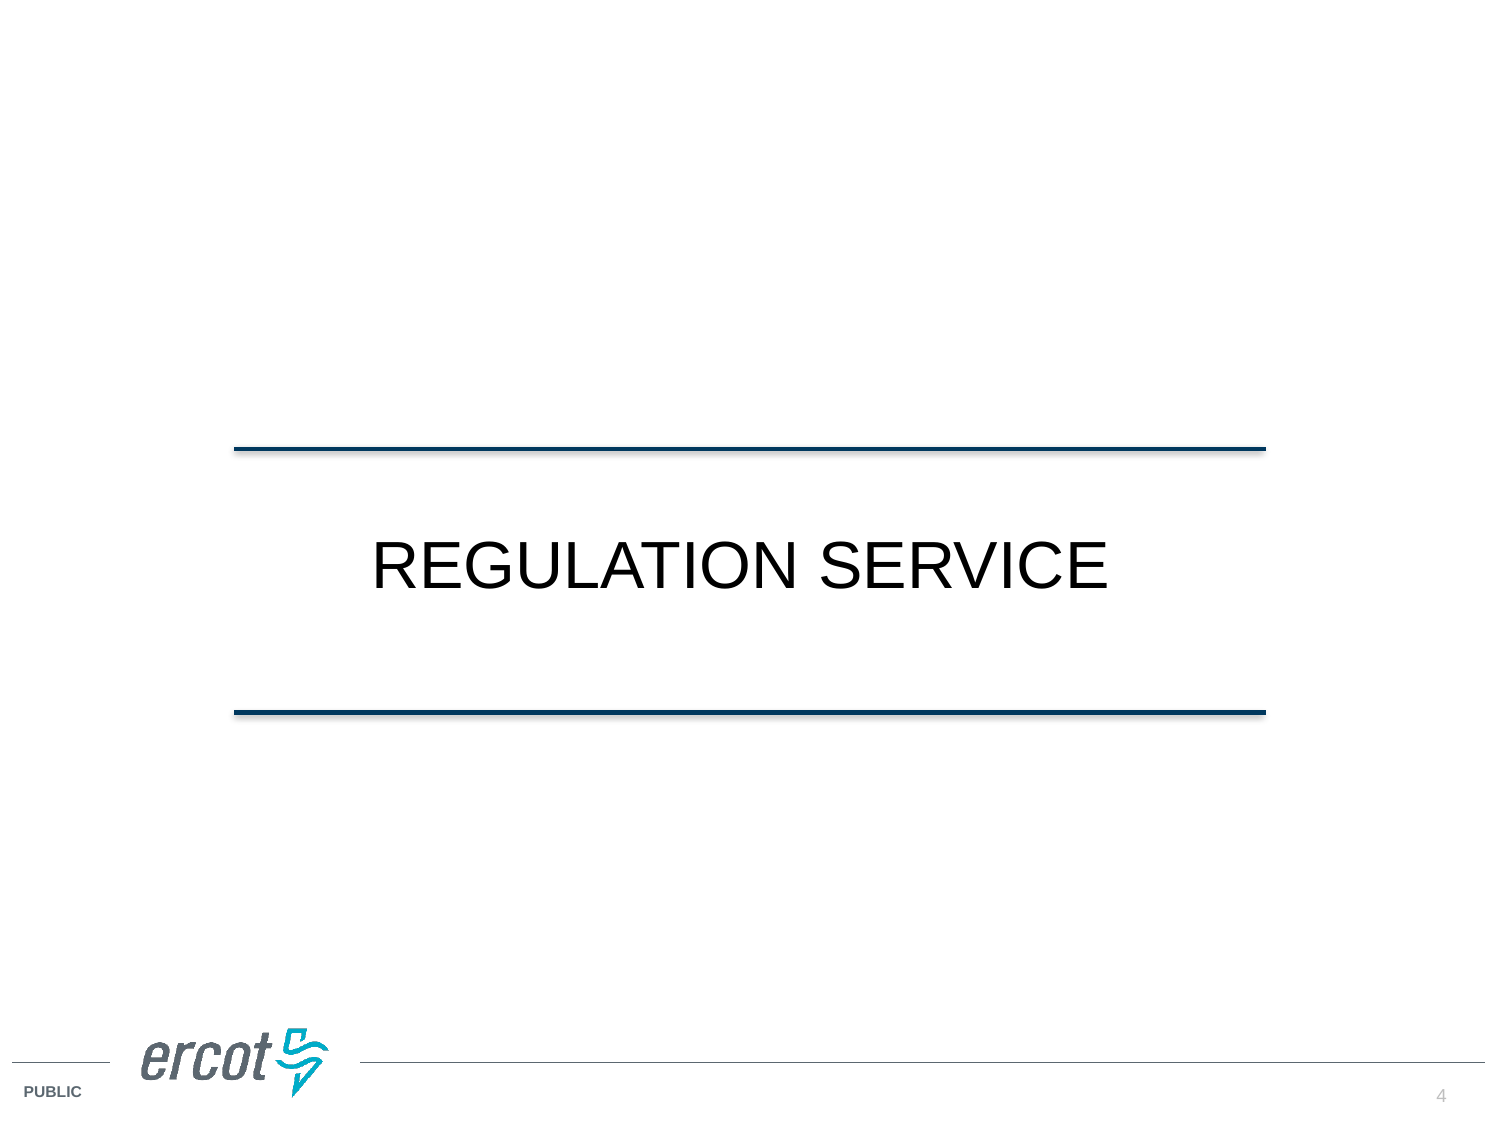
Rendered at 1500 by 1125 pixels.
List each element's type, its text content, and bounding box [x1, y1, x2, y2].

text_box Divider Slide Divider Slide (optional) [131, 443, 1369, 679]
picture [137, 1024, 332, 1100]
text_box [212, 448, 1288, 713]
